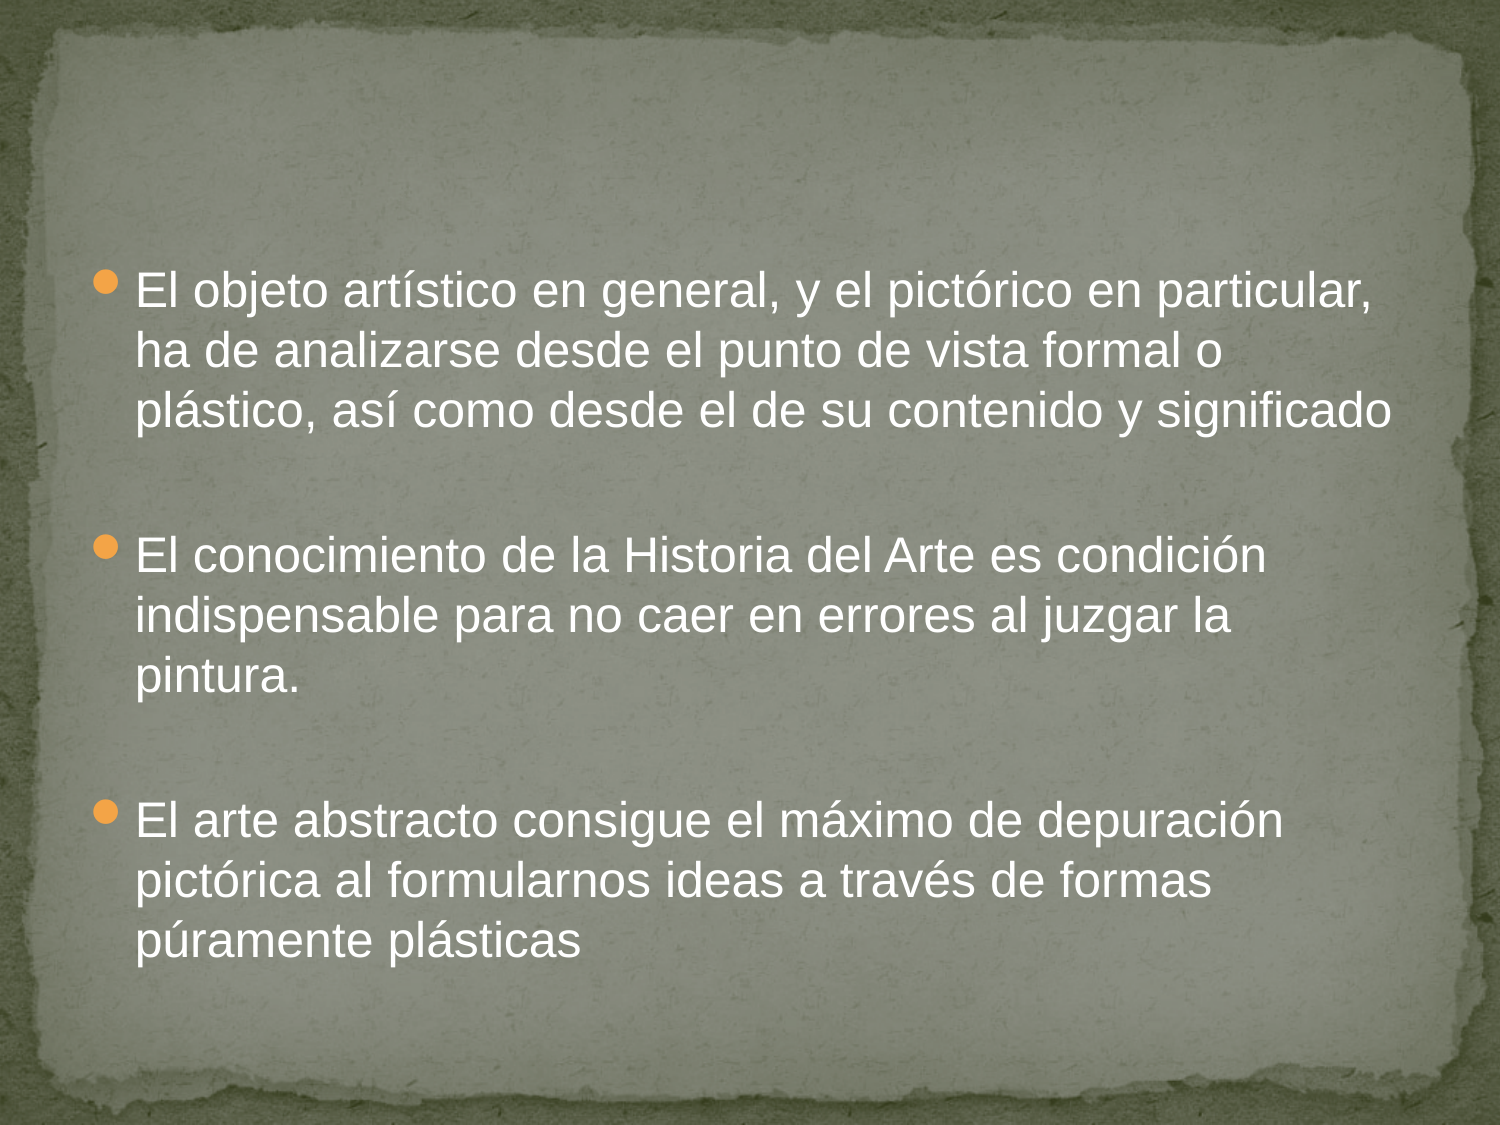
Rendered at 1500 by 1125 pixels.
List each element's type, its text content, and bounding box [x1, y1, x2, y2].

list El objeto artístico en general, y el pictórico en particular, ha de analizarse desde el punto de vista formal o plástico, así como desde el de su contenido y significado El conocimiento de la Historia del Arte es condición indispensable para no caer en errores al juzgar la pintura. El arte abstracto consigue el máximo de depuración pictórica al formularnos ideas a través de formas púramente plásticas [75, 249, 1425, 1000]
